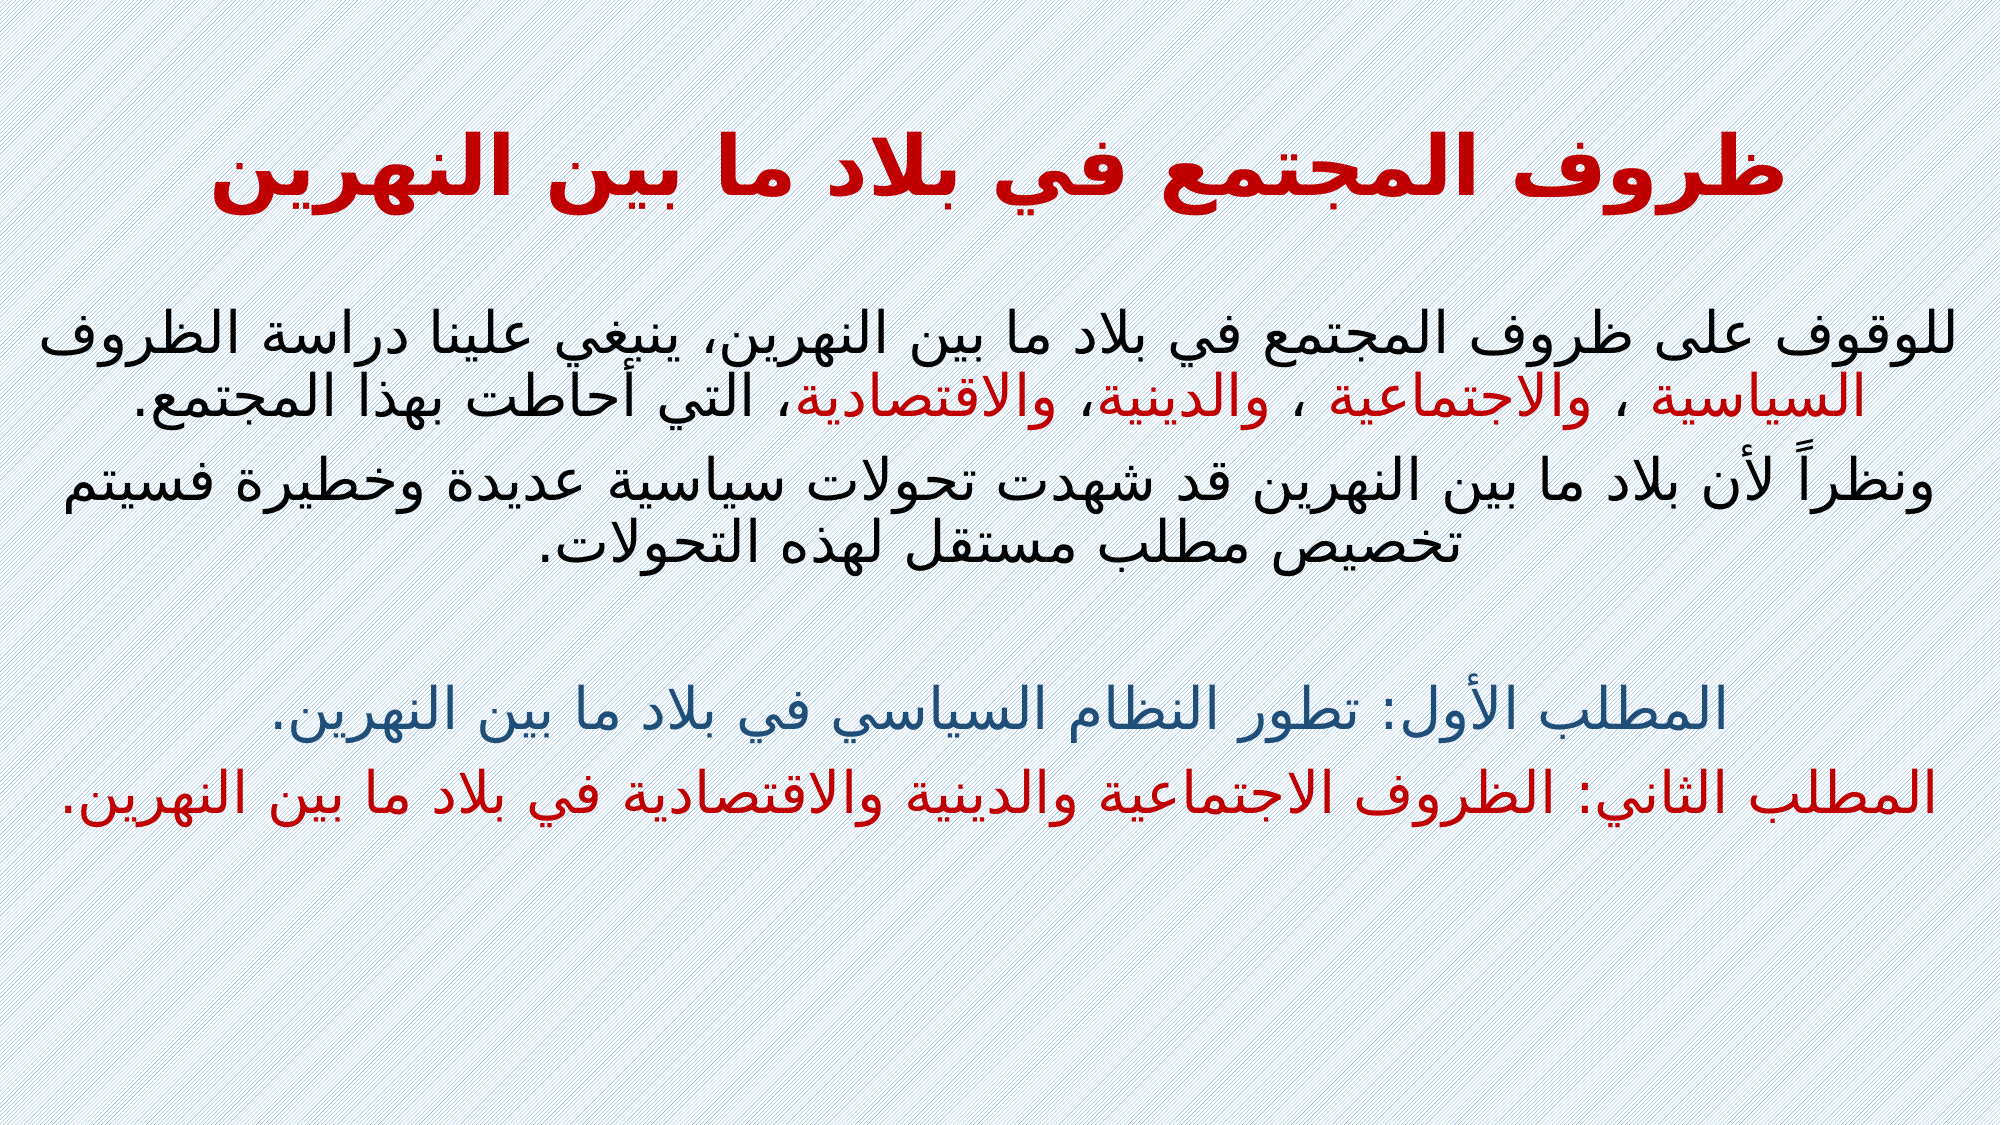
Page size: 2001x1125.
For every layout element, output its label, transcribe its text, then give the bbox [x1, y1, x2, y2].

list للوقوف على ظروف المجتمع في بلاد ما بين النهرين، ينبغي علينا دراسة الظروف السياسية ، والاجتماعية ، والدينية، والاقتصادية، التي أحاطت بهذا المجتمع. ونظراً لأن بلاد ما بين النهرين قد شهدت تحولات سياسية عديدة وخطيرة فسيتم تخصيص مطلب مستقل لهذه التحولات. المطلب الأول: تطور النظام السياسي في بلاد ما بين النهرين. المطلب الثاني: الظروف الاجتماعية والدينية والاقتصادية في بلاد ما بين النهرين. [22, 295, 1978, 1029]
title ظروف المجتمع في بلاد ما بين النهرين [137, 59, 1863, 278]
